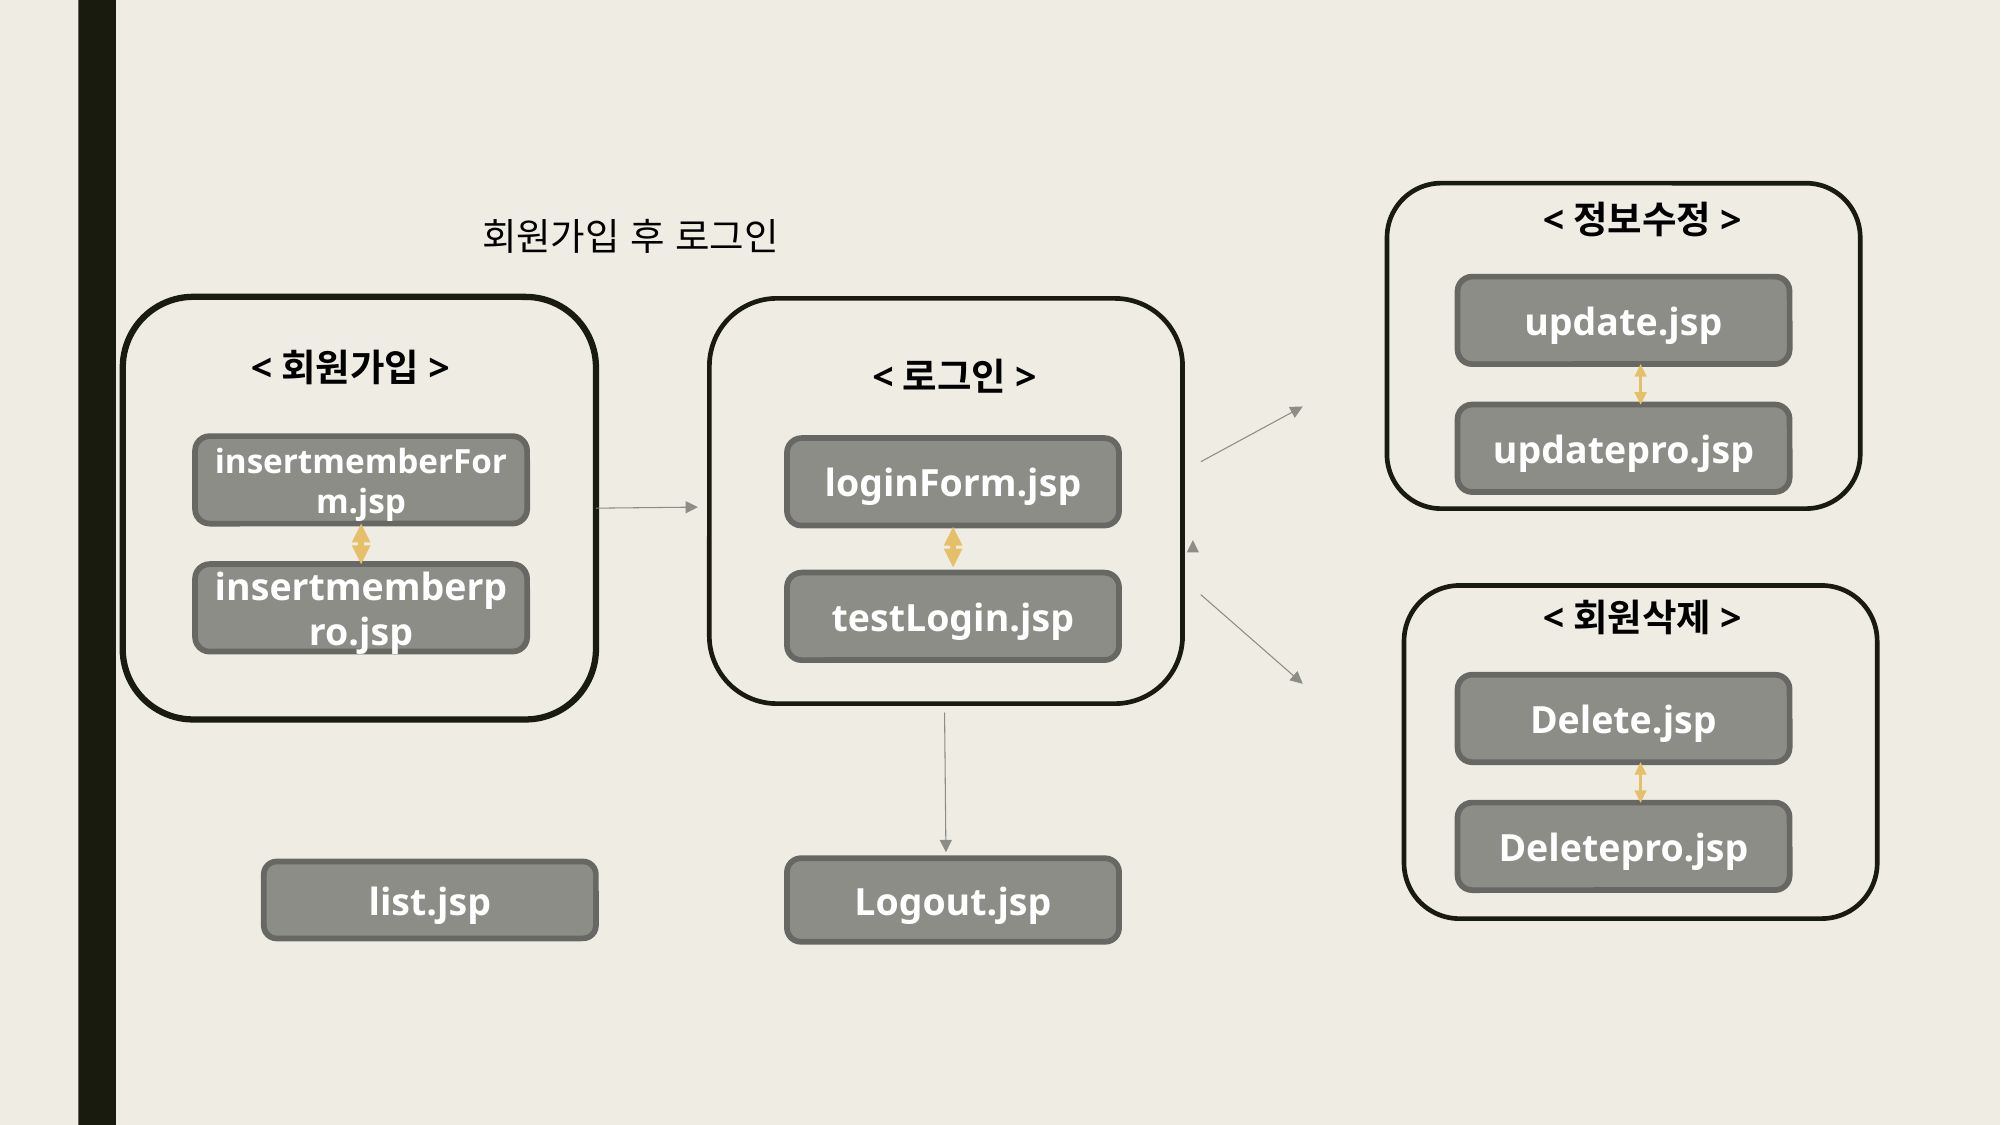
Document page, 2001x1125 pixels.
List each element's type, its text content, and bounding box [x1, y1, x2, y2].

text_box 회원가입 후 로그인 [467, 206, 1076, 266]
text_box [706, 295, 1186, 707]
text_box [1200, 406, 1303, 462]
text_box <정보수정> [1528, 188, 1861, 249]
text_box [119, 293, 599, 723]
text_box [1401, 582, 1881, 922]
text_box list.jsp [260, 858, 599, 942]
text_box <회원삭제> [1528, 586, 1861, 647]
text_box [1200, 594, 1303, 684]
text_box <회원가입> [236, 336, 569, 396]
text_box <로그인> [857, 345, 1190, 406]
text_box [1384, 180, 1864, 512]
text_box Logout.jsp [784, 855, 1122, 945]
